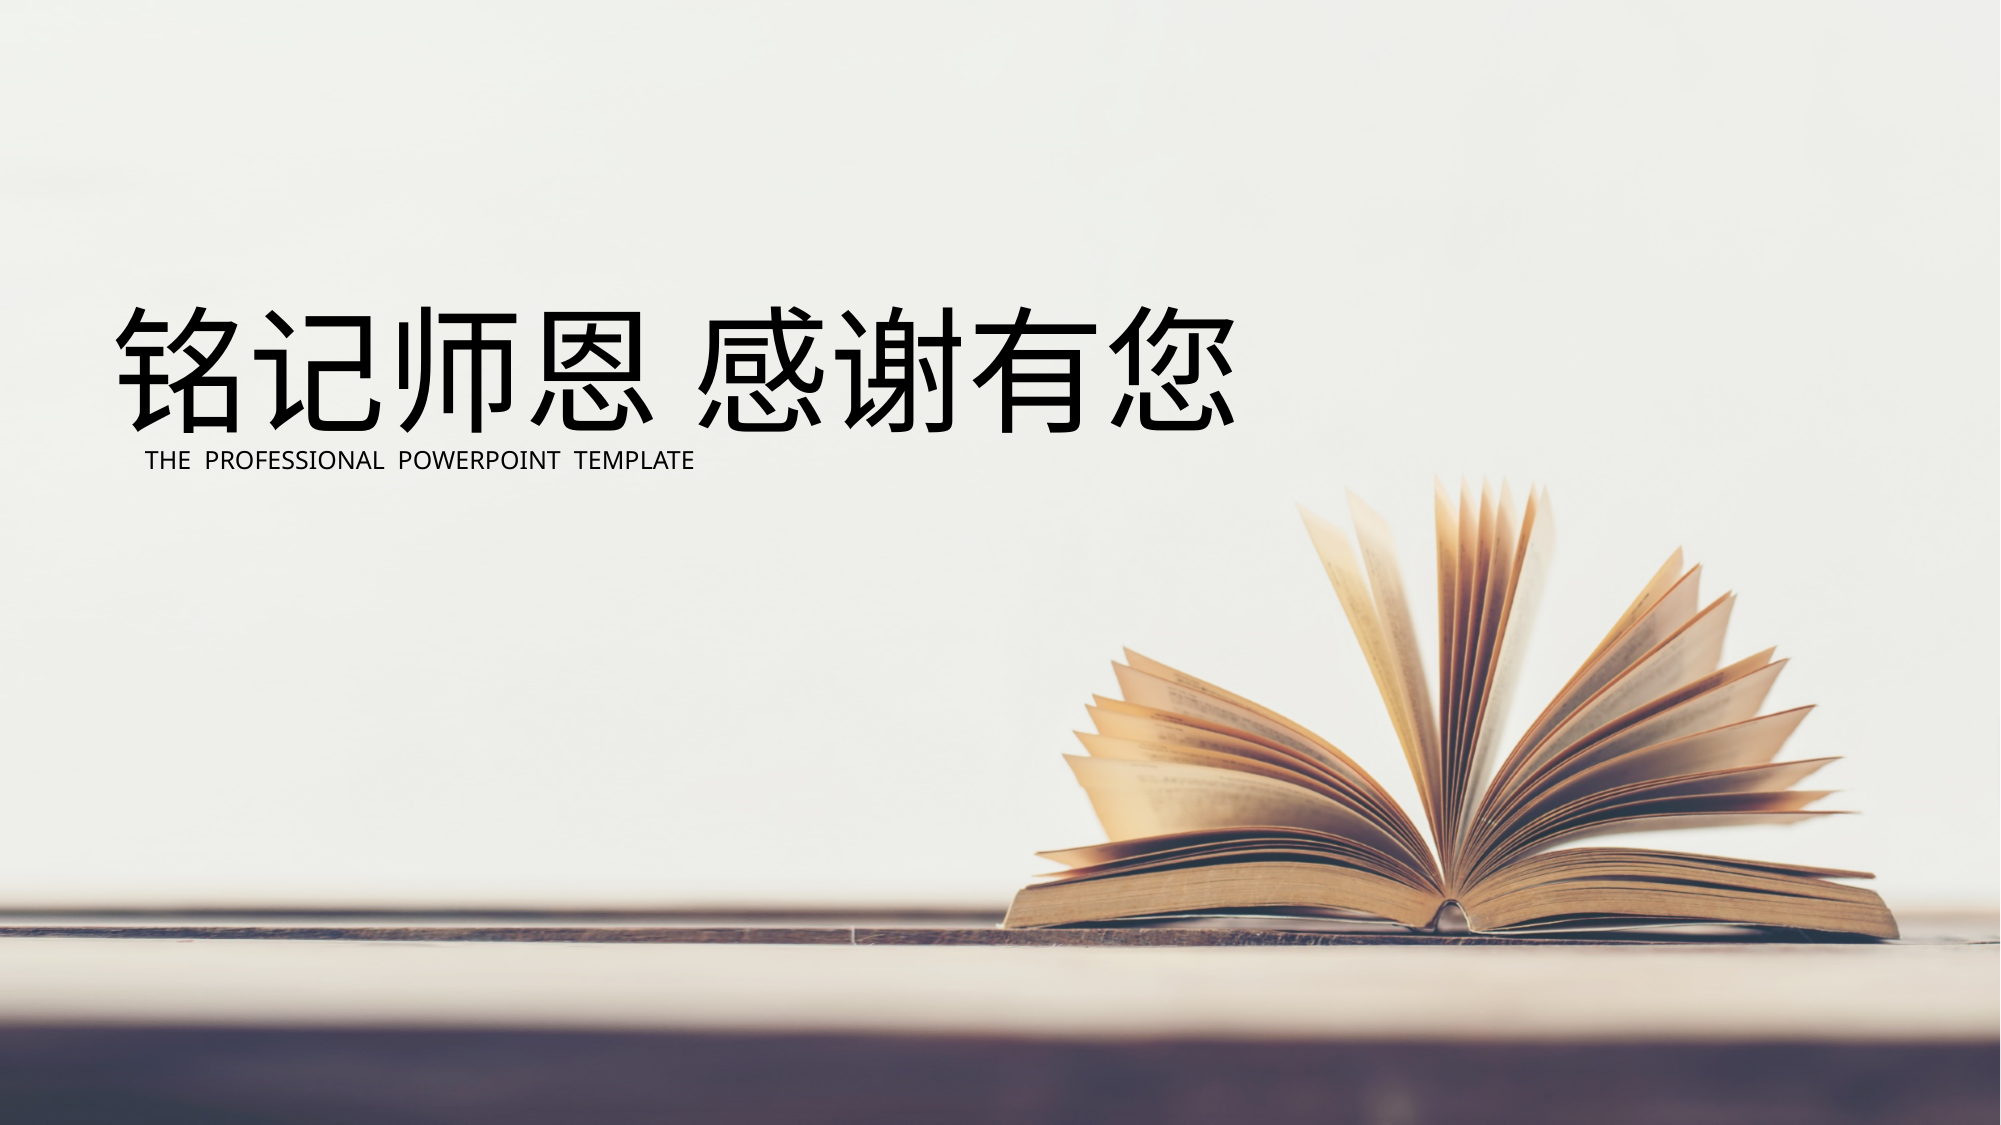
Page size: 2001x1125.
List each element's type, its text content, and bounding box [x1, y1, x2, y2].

picture [0, 0, 2001, 1125]
text_box THE PROFESSIONAL POWERPOINT TEMPLATE [130, 437, 1223, 482]
text_box 铭记师恩 感谢有您 [45, 278, 1309, 458]
